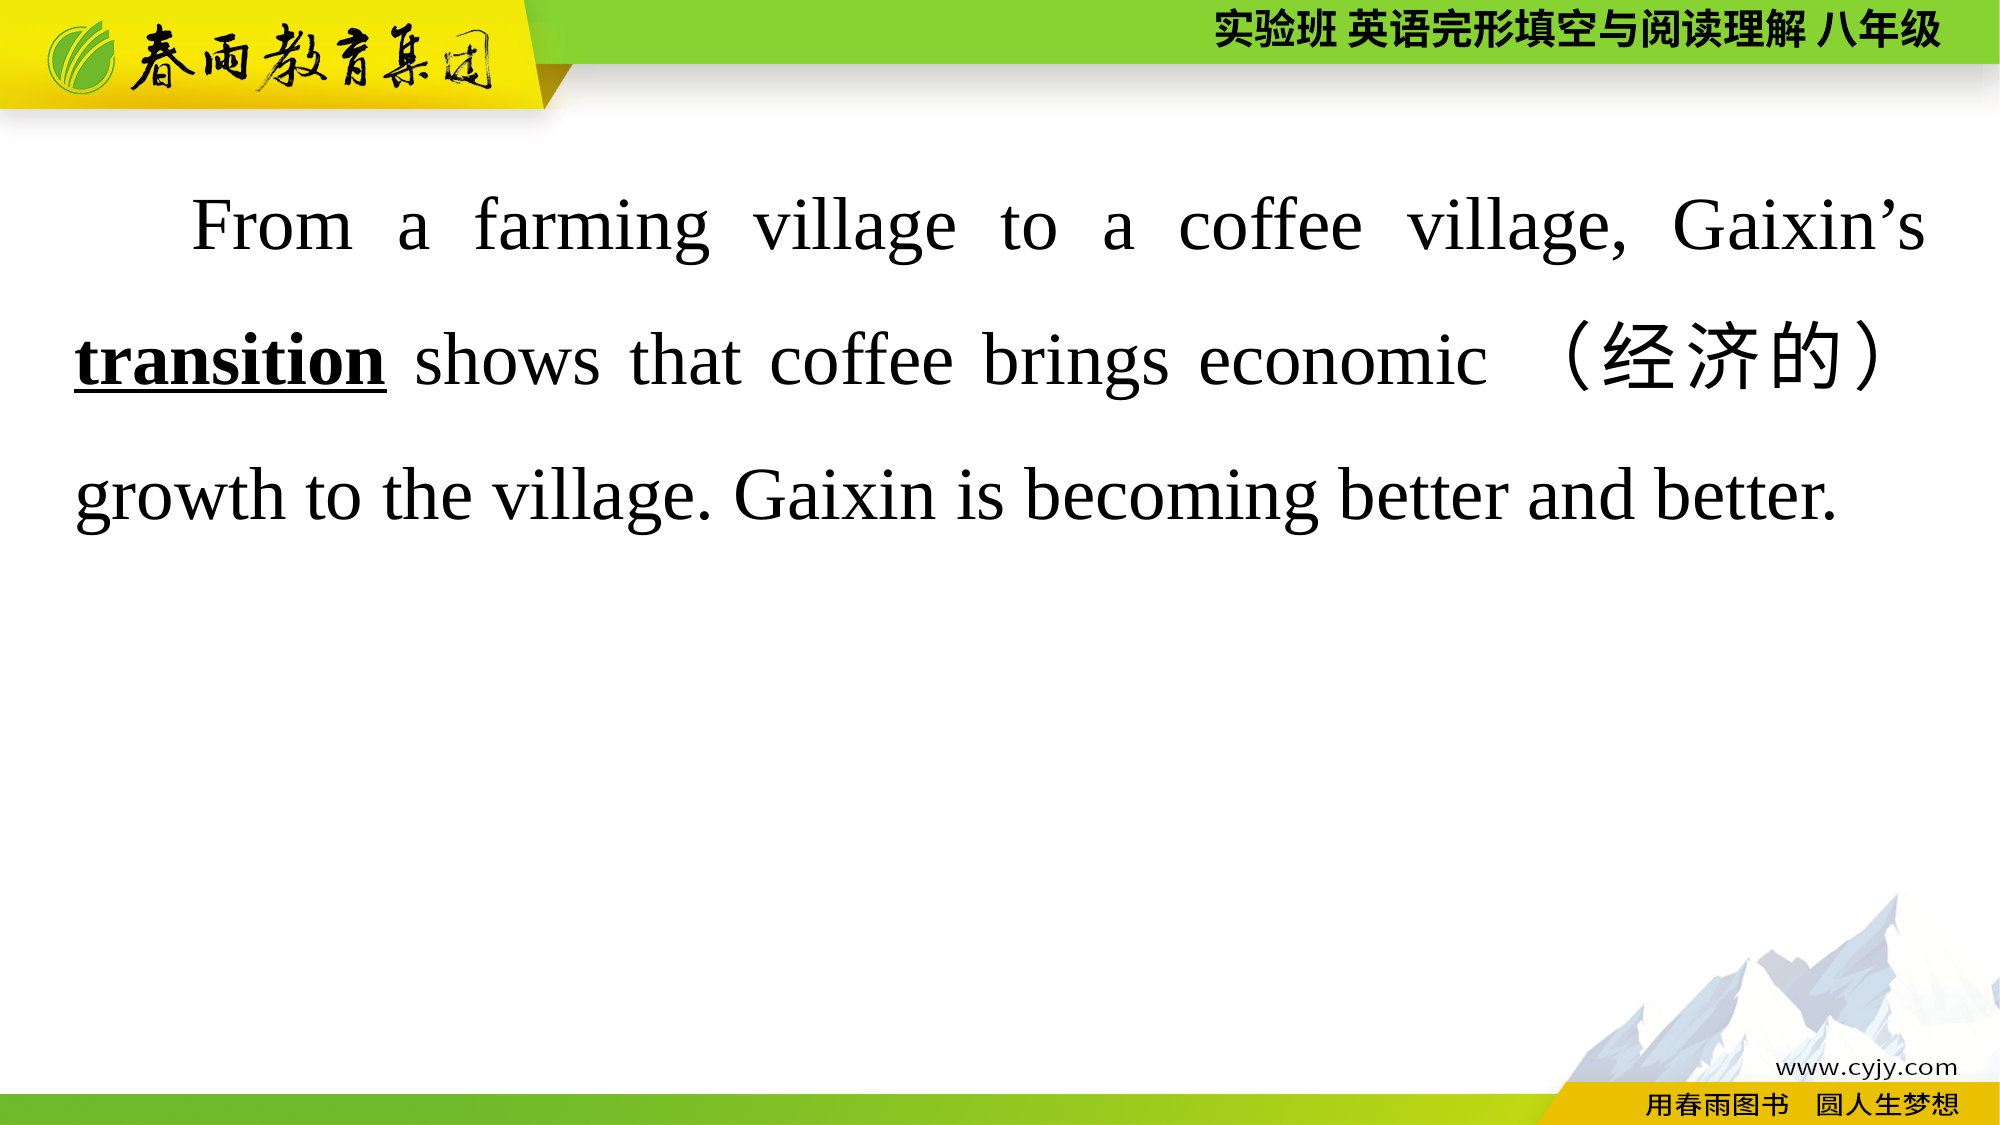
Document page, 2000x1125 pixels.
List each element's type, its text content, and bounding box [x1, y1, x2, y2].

list From a farming village to a coffee village, Gaixin’s transition shows that coffee brings economic（经济的） growth to the village. Gaixin is becoming better and better. [59, 122, 1944, 531]
picture [0, 0, 2000, 1125]
